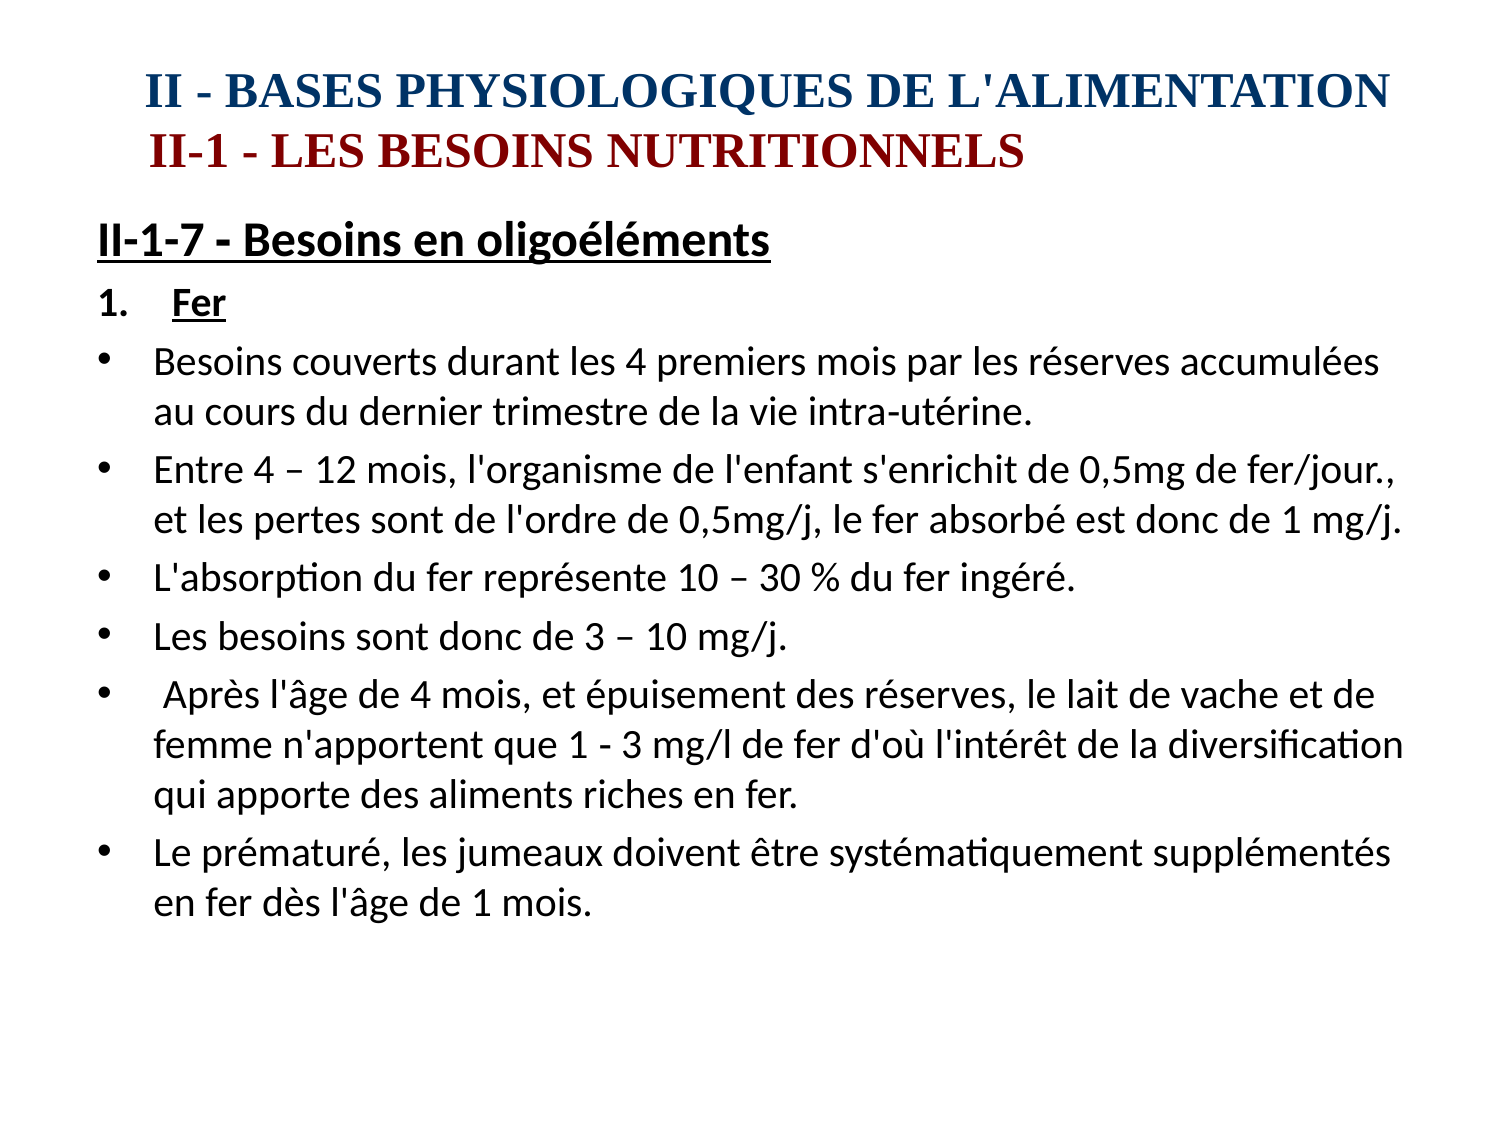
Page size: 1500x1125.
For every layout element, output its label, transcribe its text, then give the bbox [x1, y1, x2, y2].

list II-1-7 ‑ Besoins en oligoéléments Fer Besoins couverts durant les 4 premiers mois par les réserves accumulées au cours du dernier trimestre de la vie intra‑utérine. Entre 4 – 12 mois, l'organisme de l'enfant s'enrichit de 0,5mg de fer/jour., et les pertes sont de l'ordre de 0,5mg/j, le fer absorbé est donc de 1 mg/j. L'absorption du fer représente 10 – 30 % du fer ingéré. Les besoins sont donc de 3 – 10 mg/j. Après l'âge de 4 mois, et épuisement des réserves, le lait de vache et de femme n'apportent que 1 ‑ 3 mg/l de fer d'où l'intérêt de la diversification qui apporte des aliments riches en fer. Le prématuré, les jumeaux doivent être systématiquement supplémentés en fer dès l'âge de 1 mois. [81, 198, 1433, 1055]
title II ‑ BASES PHYSIOLOGIQUES DE L'ALIMENTATION II-1 ‑ LES BESOINS NUTRITIONNELS [58, 23, 1409, 212]
